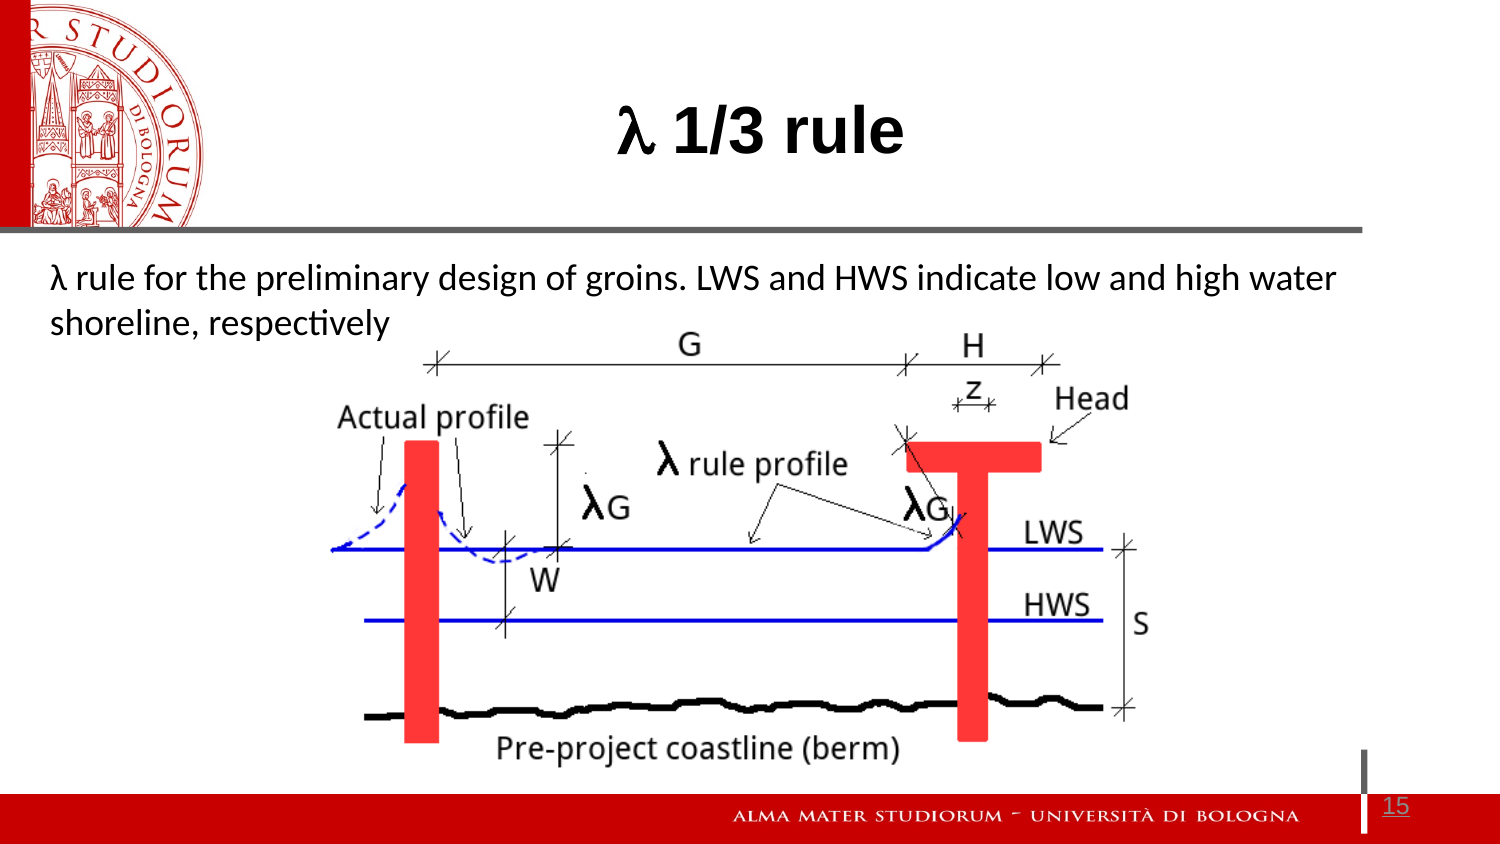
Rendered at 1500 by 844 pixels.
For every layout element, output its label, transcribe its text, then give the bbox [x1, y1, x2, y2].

text_box l 1/3 rule [194, 79, 1329, 174]
picture [0, 794, 1500, 844]
text_box λ rule for the preliminary design of groins. LWS and HWS indicate low and high water shoreline, respectively [35, 246, 1371, 351]
slide_number 15 [1074, 782, 1425, 827]
picture [31, 0, 211, 226]
picture [304, 257, 1161, 793]
